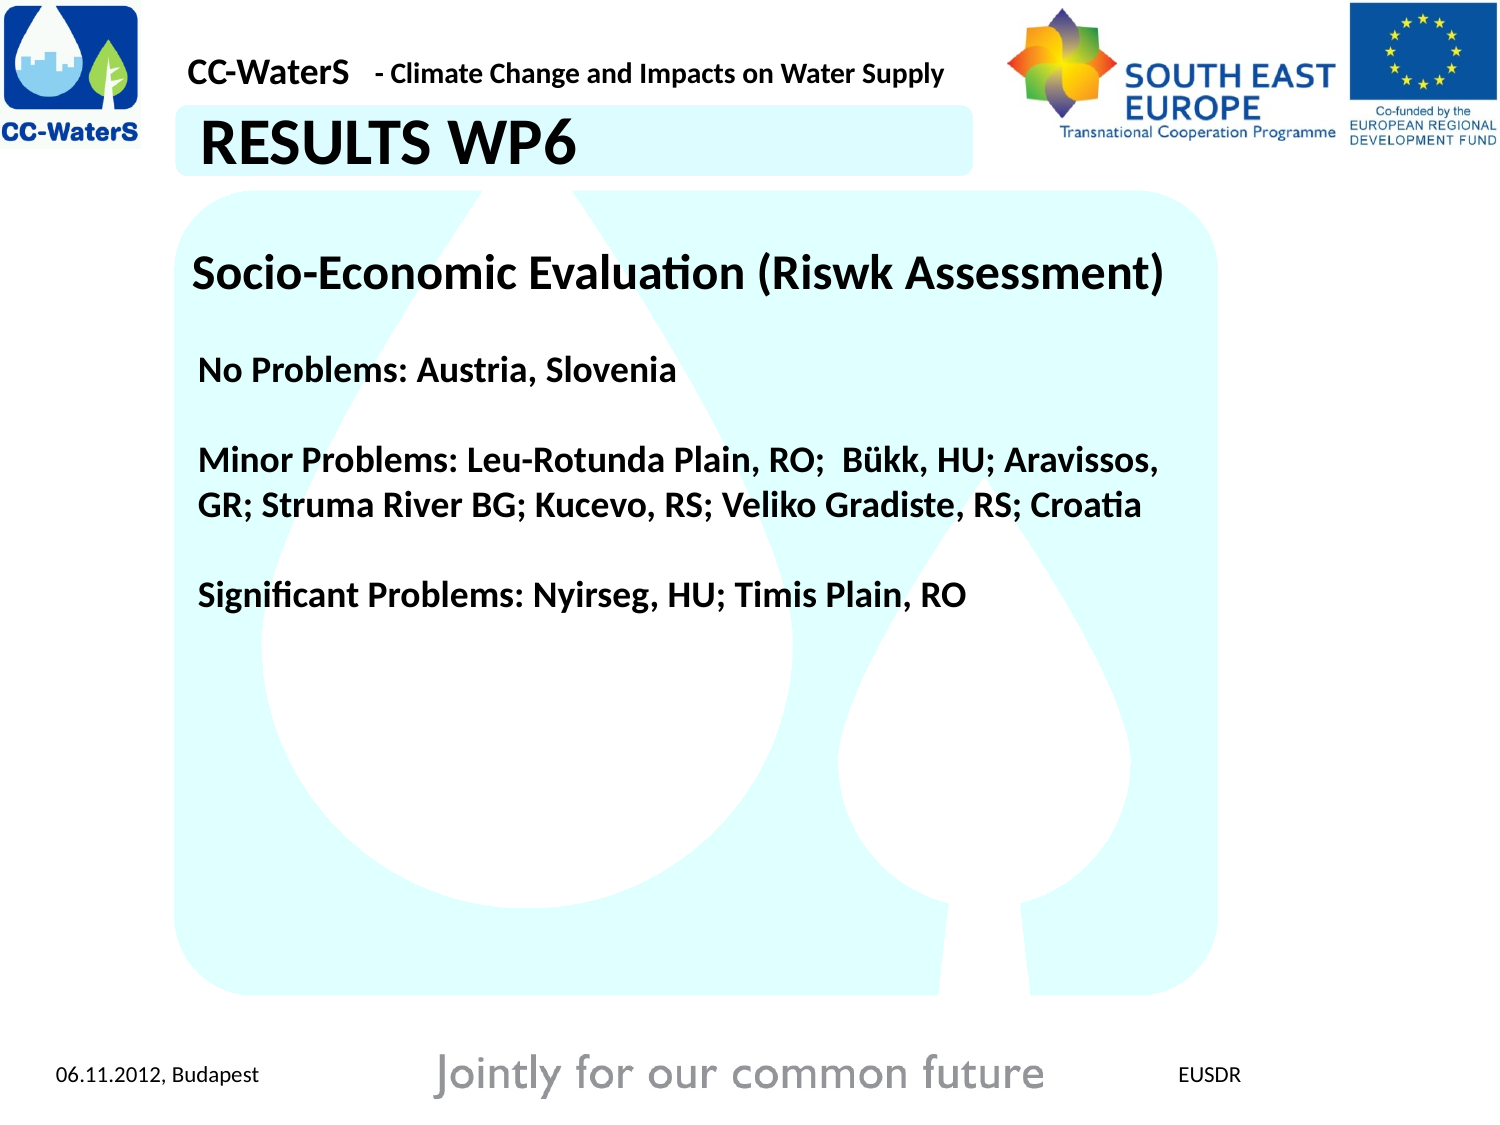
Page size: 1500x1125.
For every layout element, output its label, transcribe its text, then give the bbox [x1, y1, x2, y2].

text_box RESULTS WP6 [185, 90, 593, 185]
picture [433, 1054, 1043, 1099]
picture [1347, 0, 1500, 148]
picture [1007, 8, 1336, 141]
text_box Socio-Economic Evaluation (Riswk Assessment) [177, 231, 1447, 307]
picture [0, 0, 141, 149]
text_box No Problems: Austria, Slovenia Minor Problems: Leu-Rotunda Plain, RO; Bükk, HU; Aravissos, GR; Struma River BG; Kucevo, RS; Veliko Gradiste, RS; Croatia Significant Problems: Nyirseg, HU; Timis Plain, RO [183, 337, 1176, 623]
